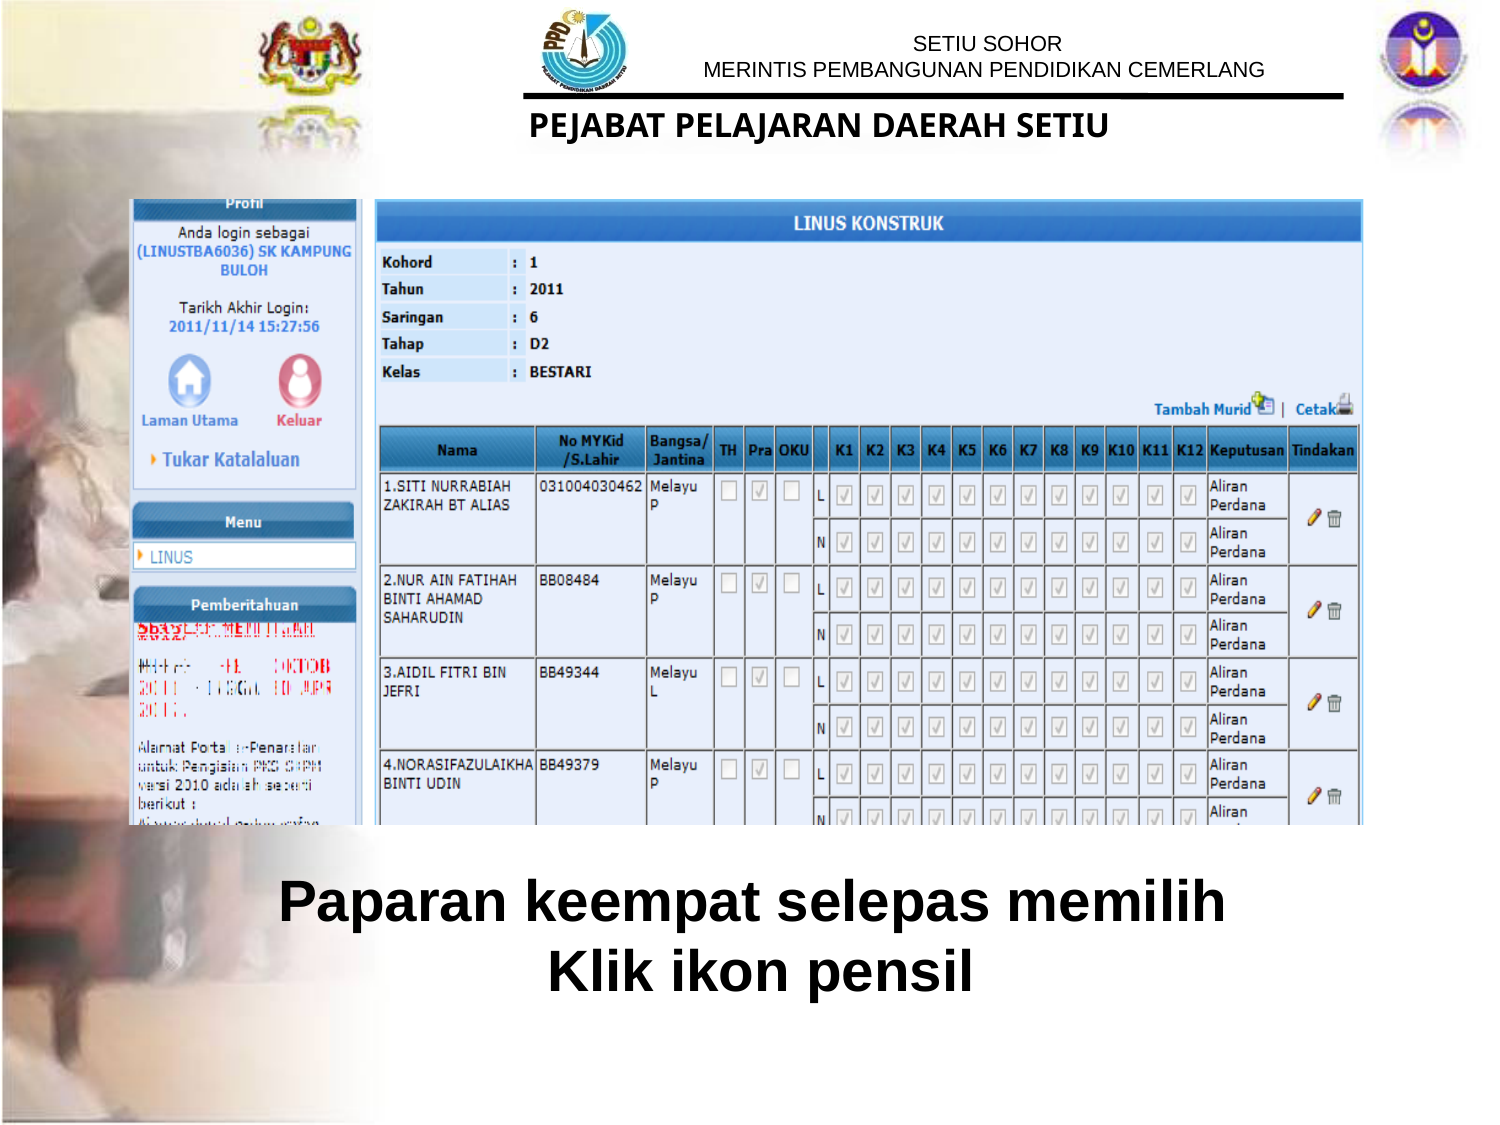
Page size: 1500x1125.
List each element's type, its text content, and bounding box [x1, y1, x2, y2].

picture [1, 0, 1500, 1125]
text_box Paparan keempat selepas memilih Klik ikon pensil [263, 855, 1260, 1011]
